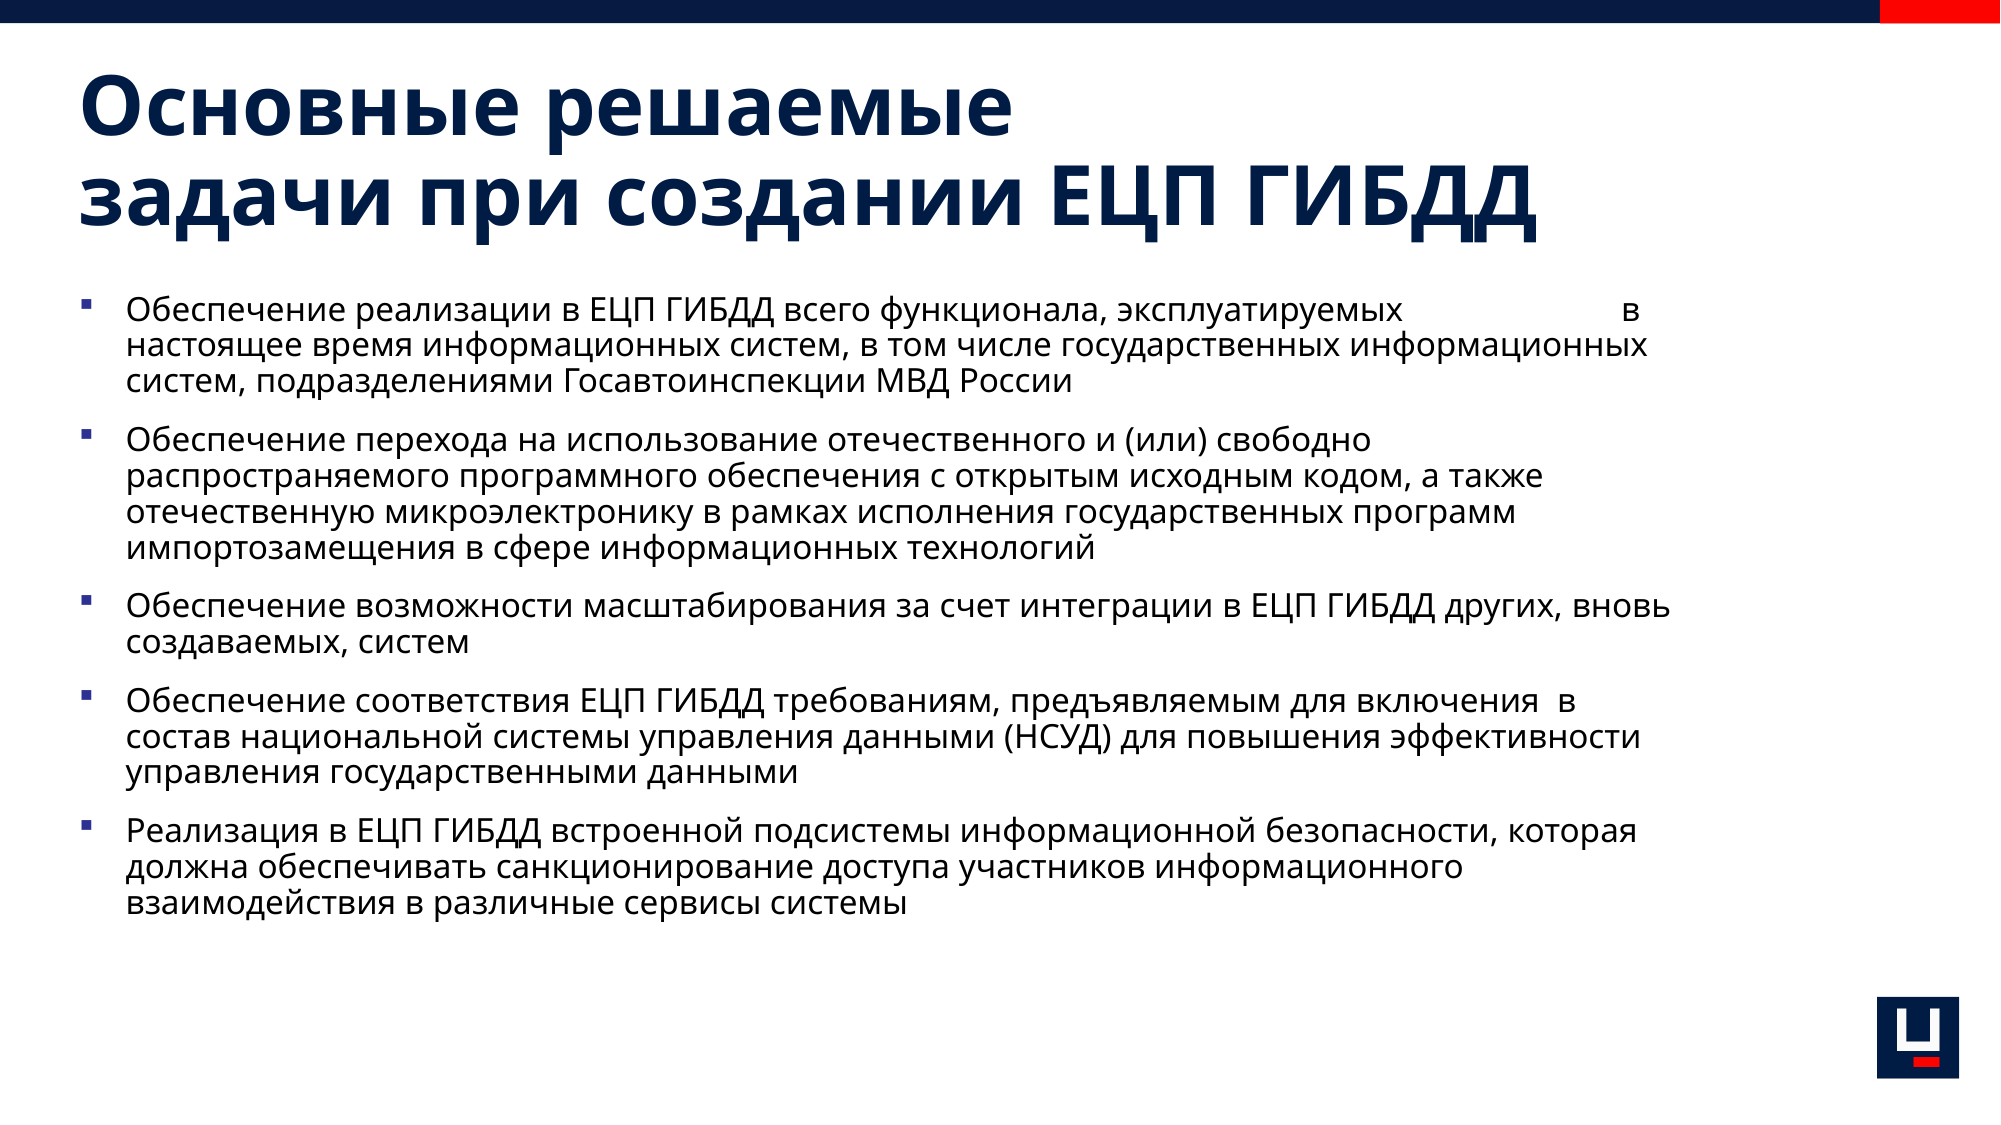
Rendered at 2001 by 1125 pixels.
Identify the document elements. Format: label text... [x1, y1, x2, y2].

picture [1850, 969, 1986, 1105]
list Обеспечение реализации в ЕЦП ГИБДД всего функционала, эксплуатируемых в настоящее время информационных систем, в том числе государственных информационных систем, подразделениями Госавтоинспекции МВД России Обеспечение перехода на использование отечественного и (или) свободно распространяемого программного обеспечения с открытым исходным кодом, а также отечественную микроэлектронику в рамках исполнения государственных программ импортозамещения в сфере информационных технологий Обеспечение возможности масштабирования за счет интеграции в ЕЦП ГИБДД других, вновь создаваемых, систем Обеспечение соответствия ЕЦП ГИБДД требованиям, предъявляемым для включения в состав национальной системы управления данными (НСУД) для повышения эффективности управления государственными данными Реализация в ЕЦП ГИБДД встроенной подсистемы информационной безопасности, которая должна обеспечивать санкционирование доступа участников информационного взаимодействия в различные сервисы системы [63, 284, 1702, 984]
title Основные решаемые задачи при создании ЕЦП ГИБДД [63, 67, 1789, 240]
